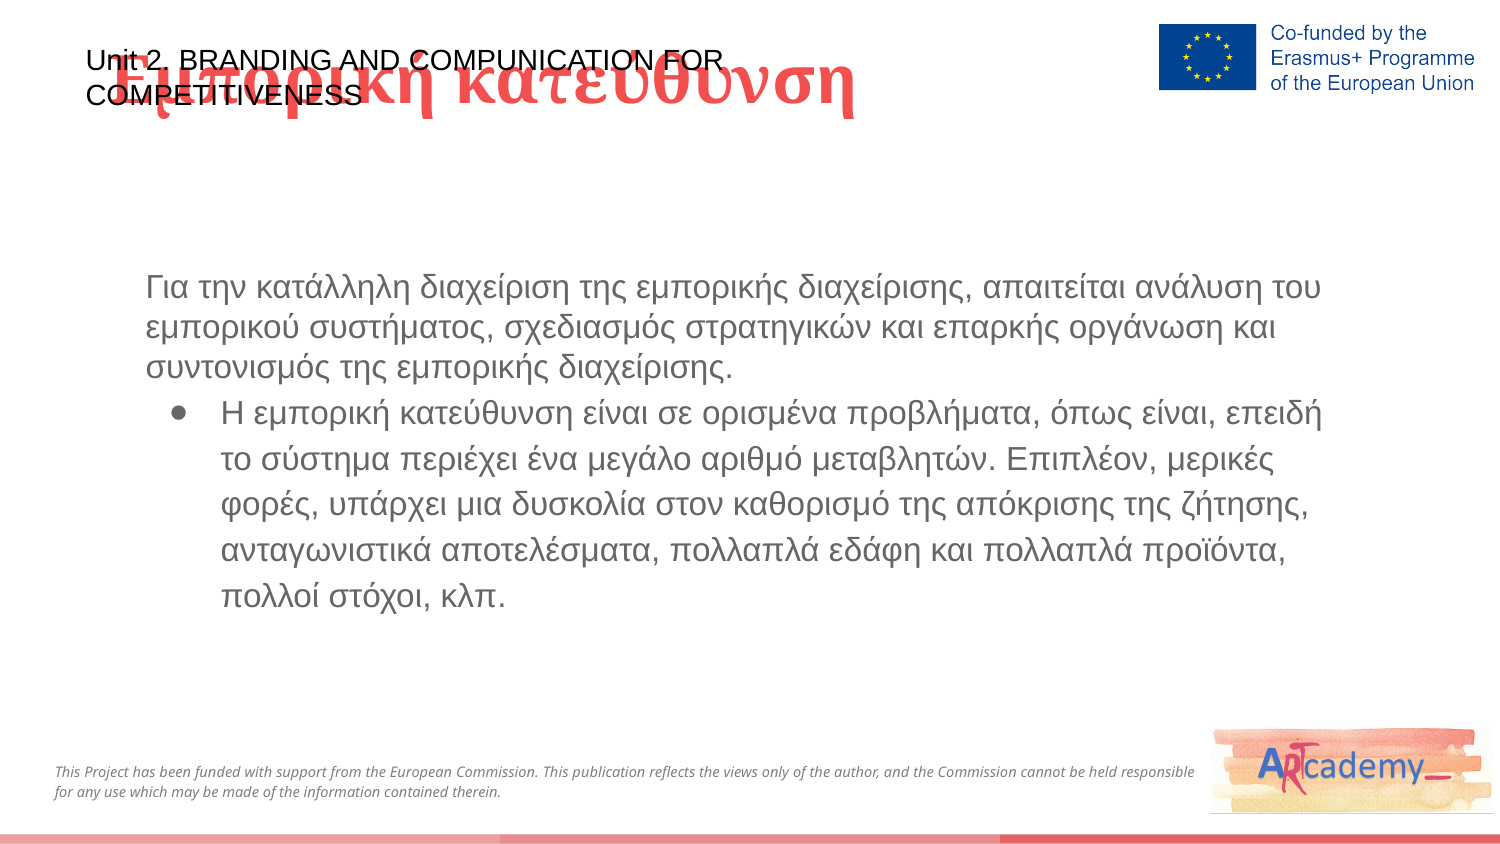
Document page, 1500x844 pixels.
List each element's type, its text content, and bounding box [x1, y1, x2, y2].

title Εμπορική κατεύθυνση [94, 64, 1333, 213]
picture [1210, 709, 1493, 844]
picture [1158, 24, 1474, 94]
text_box Unit 2. BRANDING AND COMPUNICATION FOR COMPETITIVENESS [70, 33, 750, 119]
text_box This Project has been funded with support from the European Commission. This publication reflects the views only of the author, and the Commission cannot be held responsible for any use which may be made of the information contained therein. [39, 754, 1205, 799]
list Για την κατάλληλη διαχείριση της εμπορικής διαχείρισης, απαιτείται ανάλυση του εμπορικού συστήματος, σχεδιασμός στρατηγικών και επαρκής οργάνωση και συντονισμός της εμπορικής διαχείρισης. Η εμπορική κατεύθυνση είναι σε ορισμένα προβλήματα, όπως είναι, επειδή το σύστημα περιέχει ένα μεγάλο αριθμό μεταβλητών. Επιπλέον, μερικές φορές, υπάρχει μια δυσκολία στον καθορισμό της απόκρισης της ζήτησης, ανταγωνιστικά αποτελέσματα, πολλαπλά εδάφη και πολλαπλά προϊόντα, πολλοί στόχοι, κλπ. [130, 250, 1370, 701]
